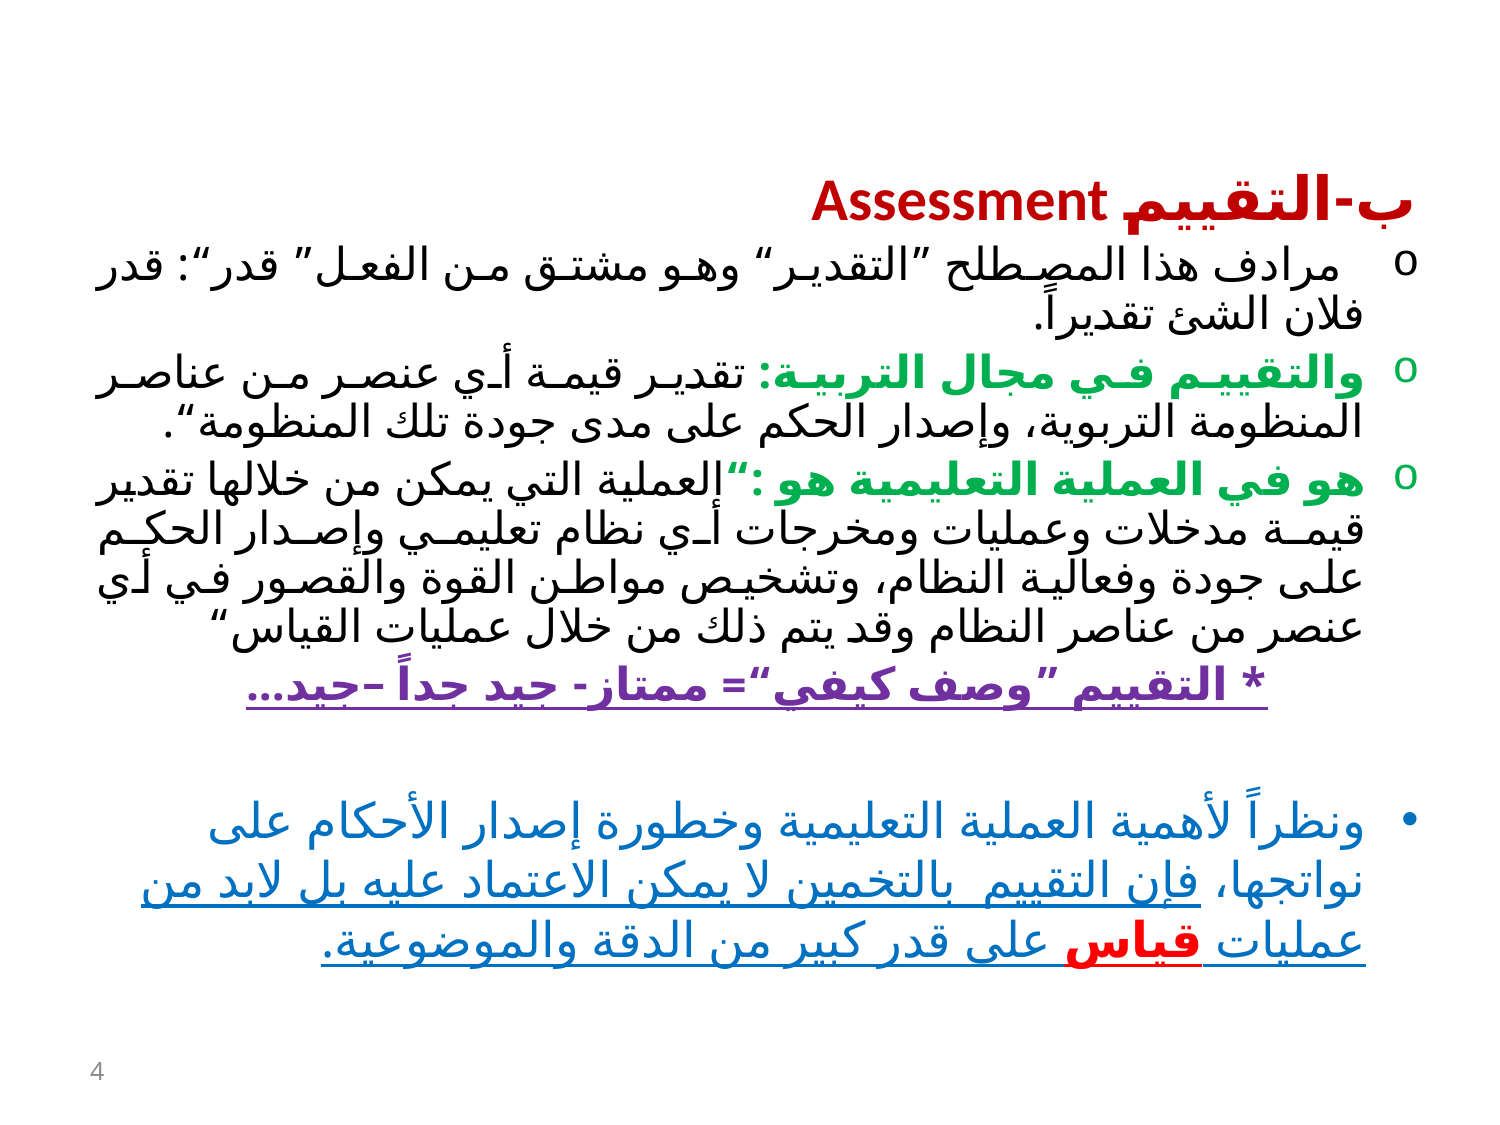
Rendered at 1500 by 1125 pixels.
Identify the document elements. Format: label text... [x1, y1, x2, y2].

slide_number 4 [75, 1042, 425, 1103]
list ب-التقييم Assessment مرادف هذا المصطلح ”التقدير“ وهو مشتق من الفعل” قدر“: قدر فلان الشئ تقديراً. والتقييم في مجال التربية: تقدير قيمة أي عنصر من عناصر المنظومة التربوية، وإصدار الحكم على مدى جودة تلك المنظومة“. هو في العملية التعليمية هو :“العملية التي يمكن من خلالها تقدير قيمة مدخلات وعمليات ومخرجات أي نظام تعليمي وإصدار الحكم على جودة وفعالية النظام، وتشخيص مواطن القوة والقصور في أي عنصر من عناصر النظام وقد يتم ذلك من خلال عمليات القياس“ * التقييم ”وصف كيفي“= ممتاز- جيد جداً –جيد... ونظراً لأهمية العملية التعليمية وخطورة إصدار الأحكام على نواتجها، فإن التقييم بالتخمين لا يمكن الاعتماد عليه بل لابد من عمليات قياس على قدر كبير من الدقة والموضوعية. [82, 152, 1432, 1008]
